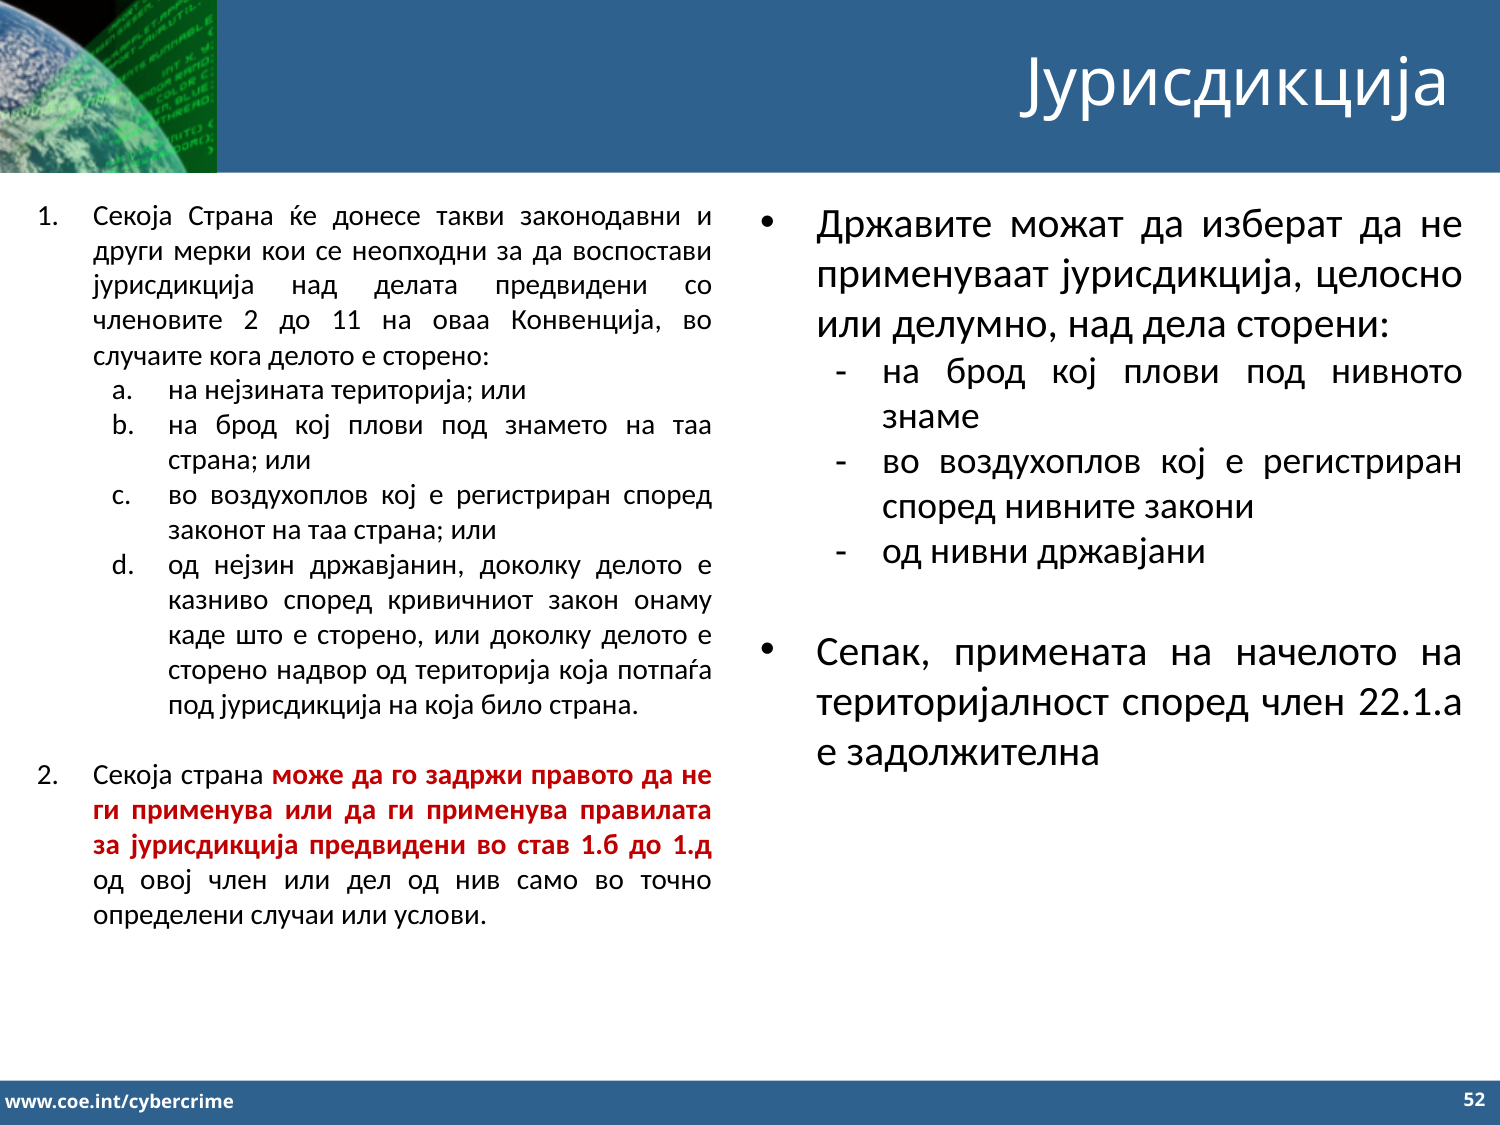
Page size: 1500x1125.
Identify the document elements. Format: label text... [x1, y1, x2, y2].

text_box Државите можат да изберат да не применуваат јурисдикција, целосно или делумно, над дела сторени: на брод кој плови под нивното знаме во воздухоплов кој е регистриран според нивните закони од нивни државјани Сепак, примената на начелото на територијалност според член 22.1.а е задолжителна [745, 188, 1478, 781]
text_box Јурисдикција [230, 31, 1483, 126]
picture [0, 0, 217, 173]
text_box Секоја Страна ќе донесе такви законодавни и други мерки кои се неопходни за да воспостави јурисдикција над делата предвидени со членовите 2 до 11 на оваа Конвенција, во случаите кога делото е сторено: на нејзината територија; или на брод кој плови под знамето на таа страна; или во воздухоплов кој е регистриран според законот на таа страна; или од нејзин државјанин, доколку делото е казниво според кривичниот закон онаму каде што е сторено, или доколку делото е сторено надвор од територија која потпаѓа под јурисдикција на која било страна. Секоја страна може да го задржи правото да не ги применува или да ги применува правилата за јурисдикција предвидени во став 1.б до 1.д од овој член или дел од нив само во точно определени случаи или услови. [22, 188, 728, 938]
